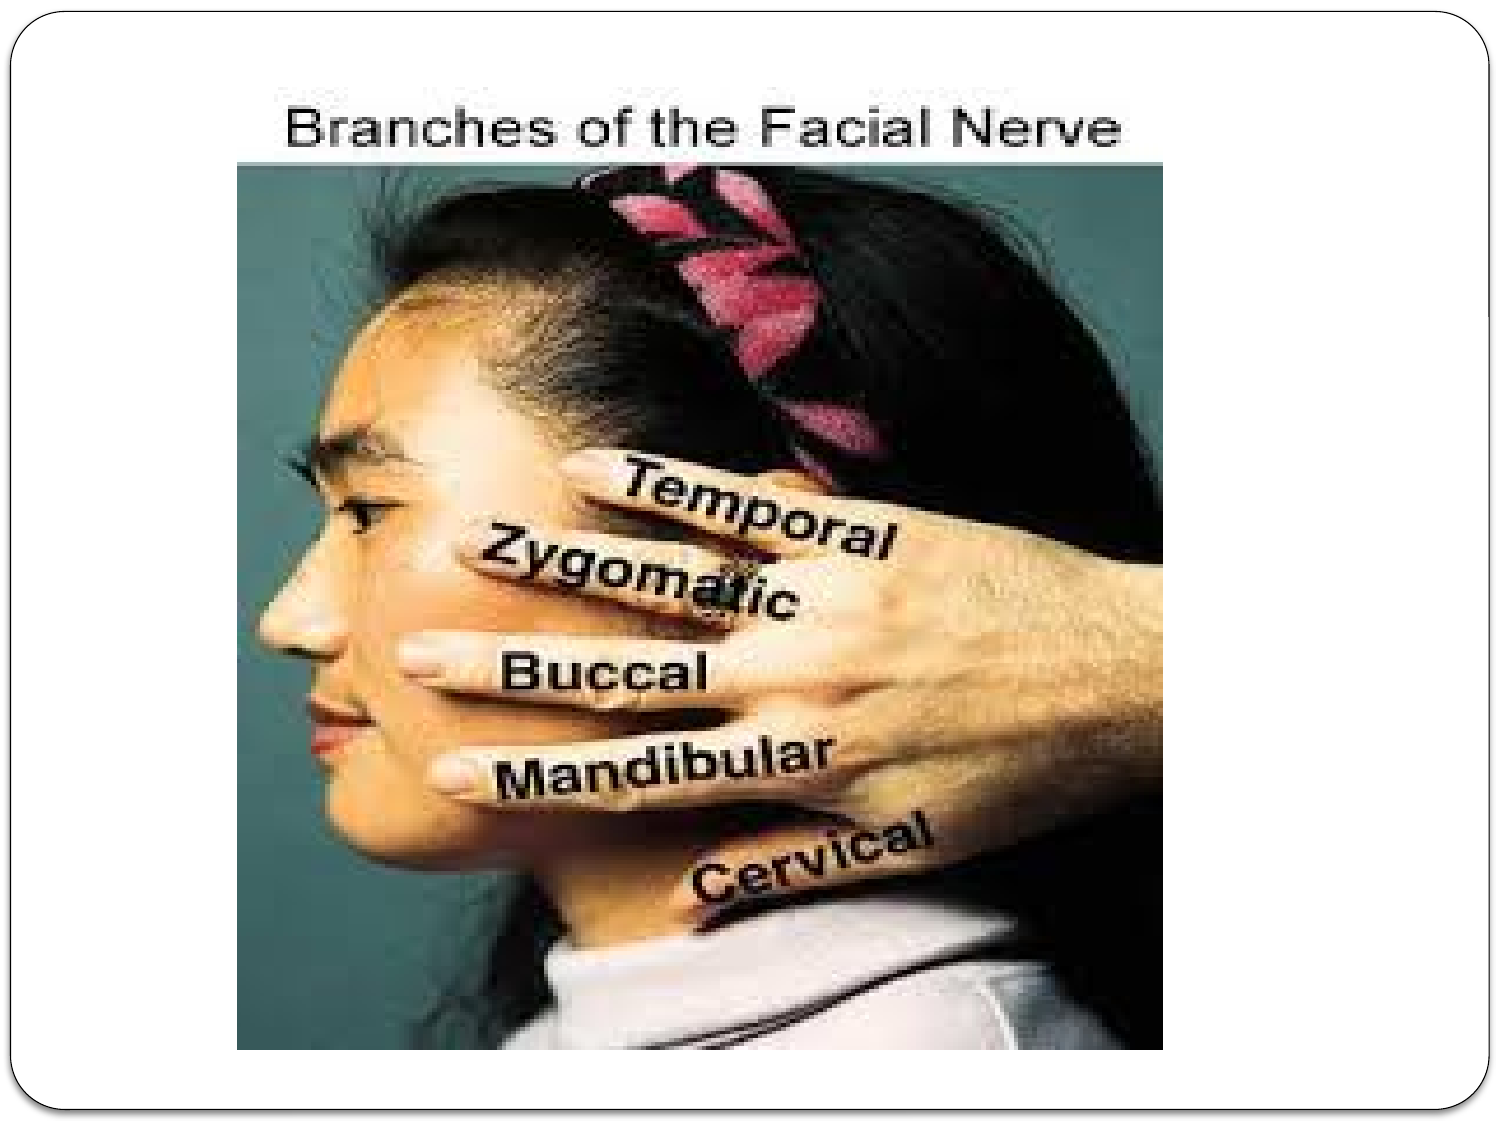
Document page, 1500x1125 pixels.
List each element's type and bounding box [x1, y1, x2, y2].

picture [237, 87, 1163, 1051]
